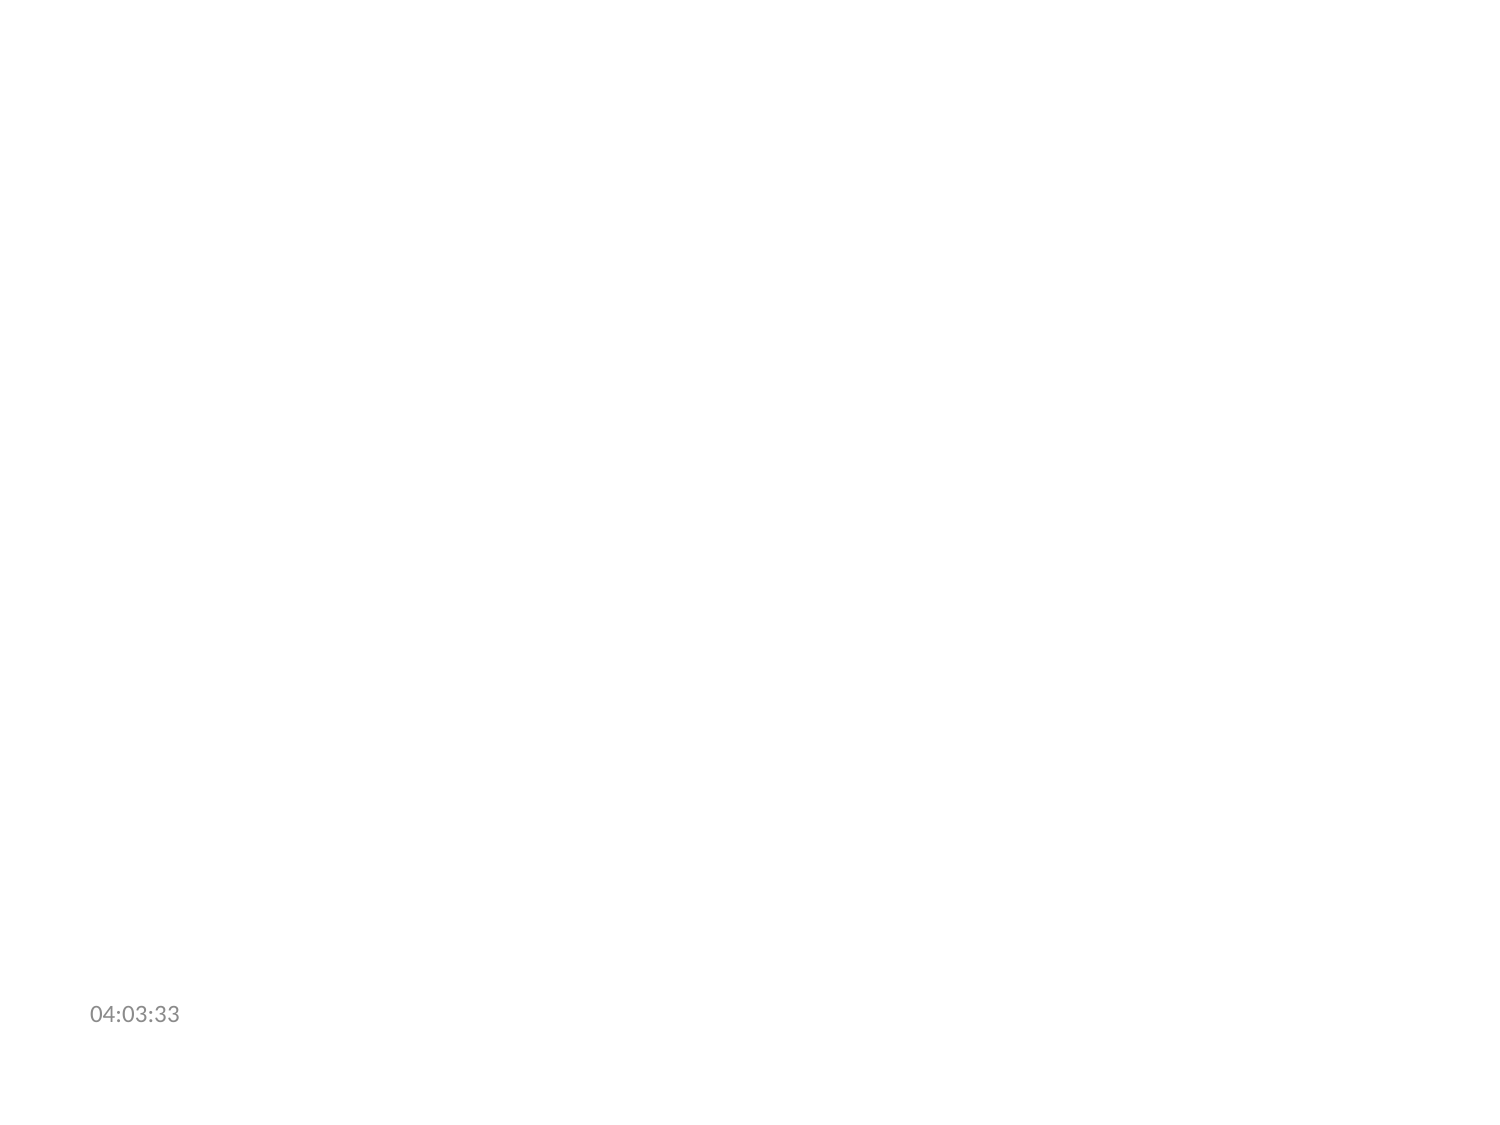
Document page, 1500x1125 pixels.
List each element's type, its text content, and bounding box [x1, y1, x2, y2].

text_box 15:35:09 [75, 982, 425, 1043]
